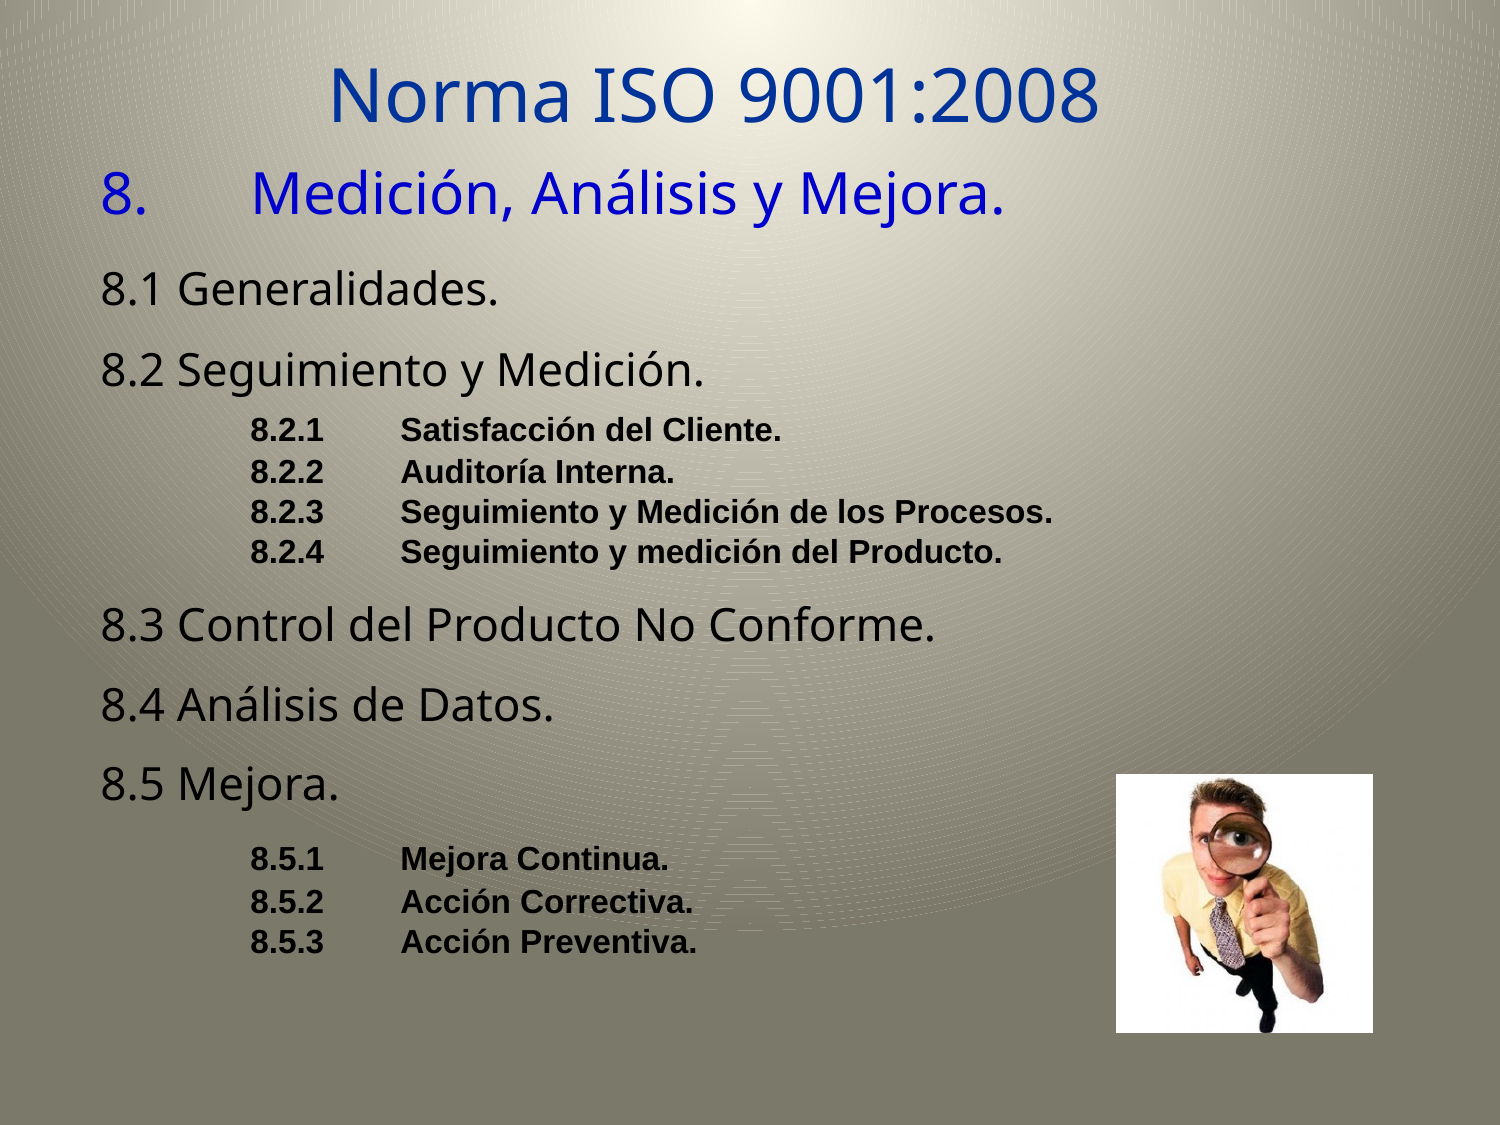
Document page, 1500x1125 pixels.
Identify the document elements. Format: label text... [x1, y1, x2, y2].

text_box 8. Medición, Análisis y Mejora. 8.1 Generalidades. 8.2 Seguimiento y Medición. 8.2.1 Satisfacción del Cliente. 8.2.2 Auditoría Interna. 8.2.3 Seguimiento y Medición de los Procesos. 8.2.4 Seguimiento y medición del Producto. 8.3 Control del Producto No Conforme. 8.4 Análisis de Datos. 8.5 Mejora. 8.5.1 Mejora Continua. 8.5.2 Acción Correctiva. 8.5.3 Acción Preventiva. [29, 148, 1471, 941]
title Norma ISO 9001:2008 [0, 30, 1430, 156]
picture [1115, 774, 1374, 1033]
